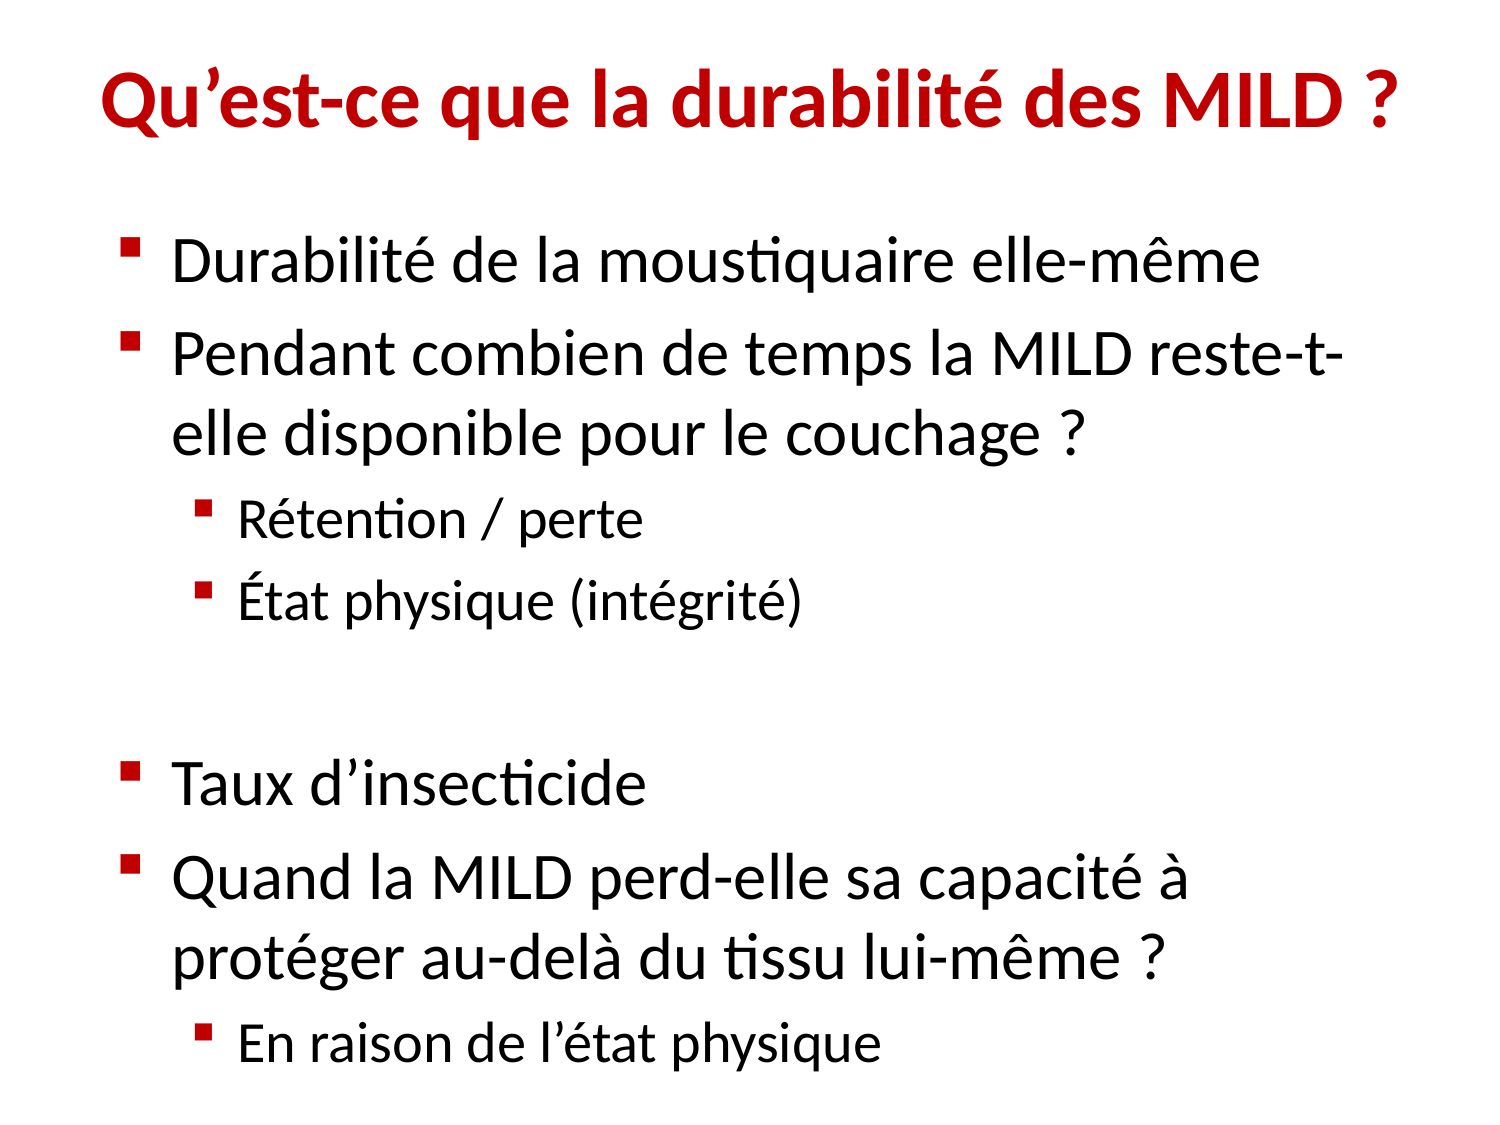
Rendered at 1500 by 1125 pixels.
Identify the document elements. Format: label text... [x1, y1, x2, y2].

title Qu’est-ce que la durabilité des MILD ? [76, 0, 1427, 196]
list Durabilité de la moustiquaire elle-même Pendant combien de temps la MILD reste-t-elle disponible pour le couchage ? Rétention / perte État physique (intégrité) Taux d’insecticide Quand la MILD perd-elle sa capacité à protéger au-delà du tissu lui-même ? En raison de l’état physique [100, 208, 1447, 1094]
